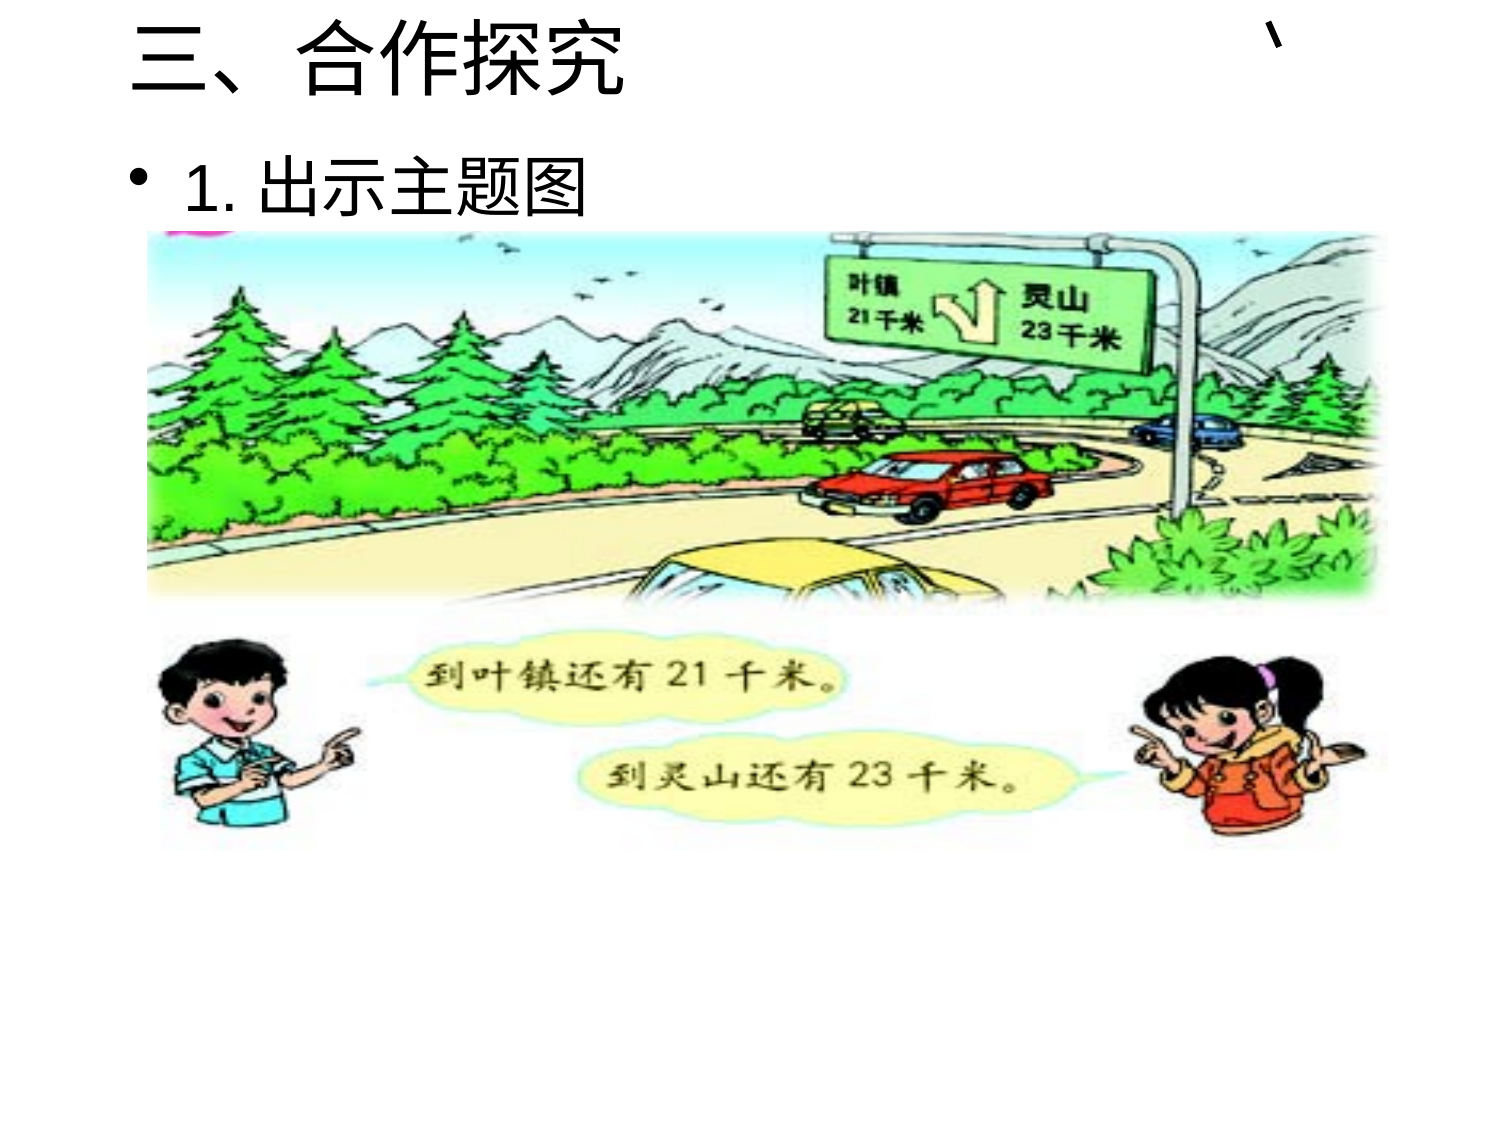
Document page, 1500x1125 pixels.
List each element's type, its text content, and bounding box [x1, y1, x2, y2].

title 三、合作探究 [112, 24, 704, 114]
picture [147, 231, 1388, 857]
list 1.出示主题图 [112, 136, 1376, 901]
